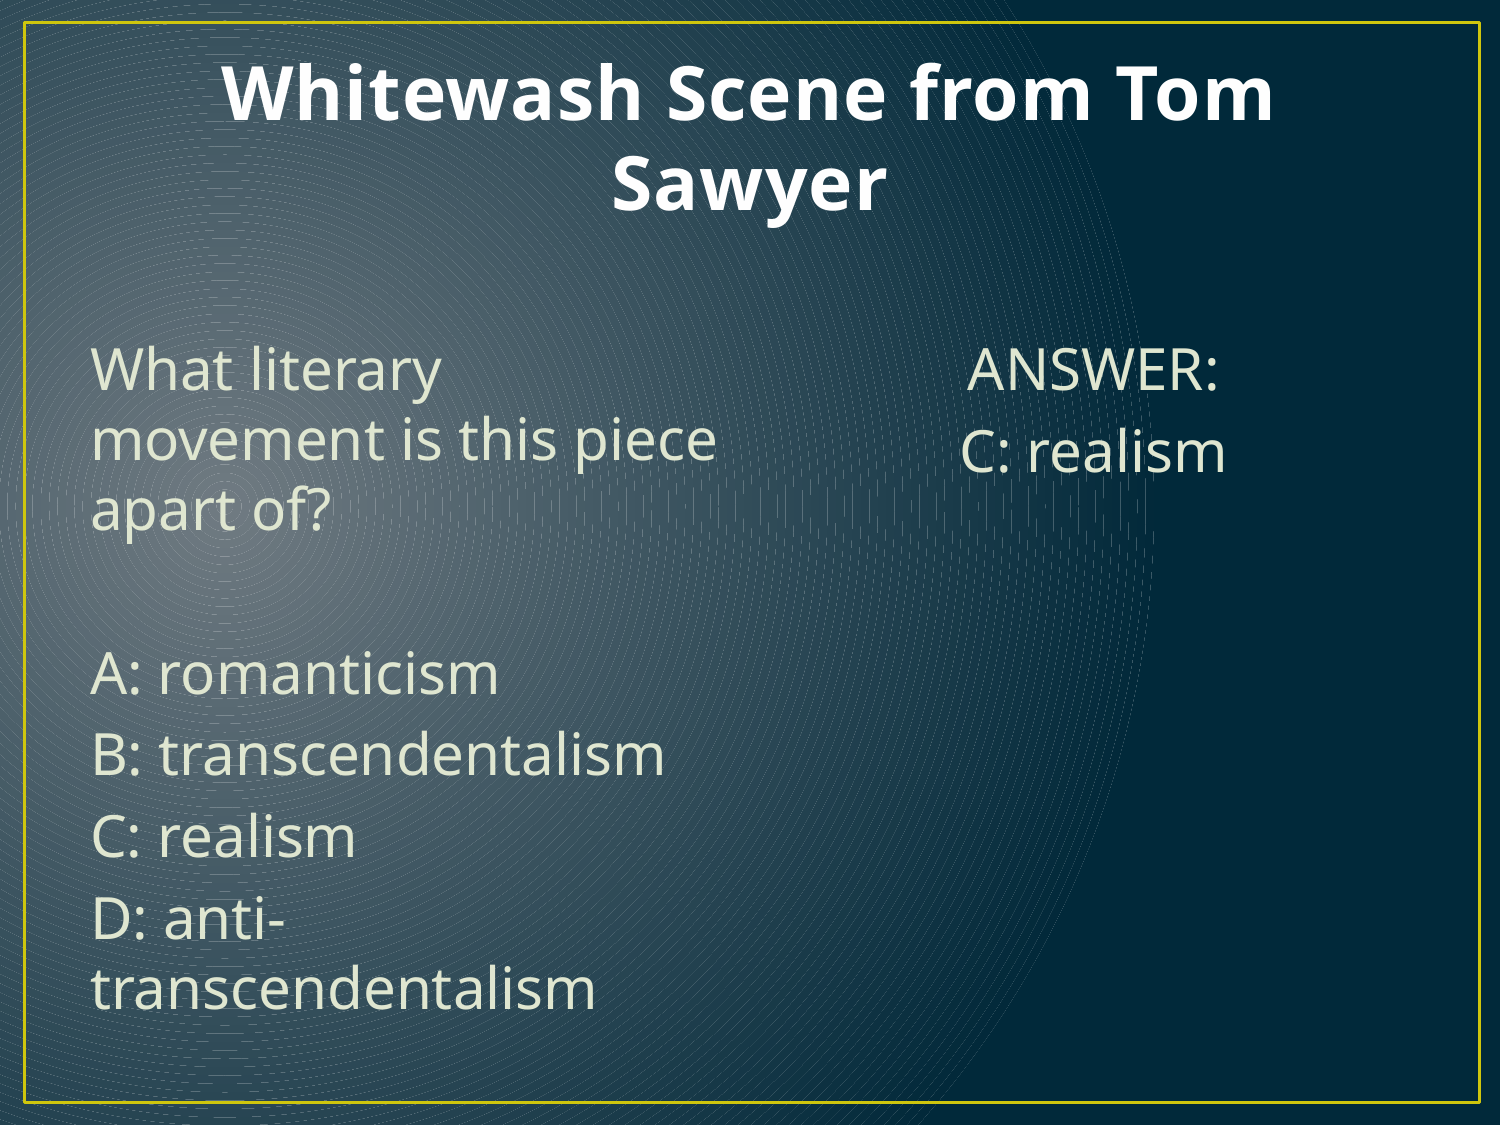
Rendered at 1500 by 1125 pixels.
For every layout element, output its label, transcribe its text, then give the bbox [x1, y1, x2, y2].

list ANSWER: C: realism [762, 324, 1425, 1068]
list What literary movement is this piece apart of? A: romanticism B: transcendentalism C: realism D: anti-transcendentalism [75, 324, 738, 1068]
title Whitewash Scene from Tom Sawyer [75, 45, 1425, 233]
